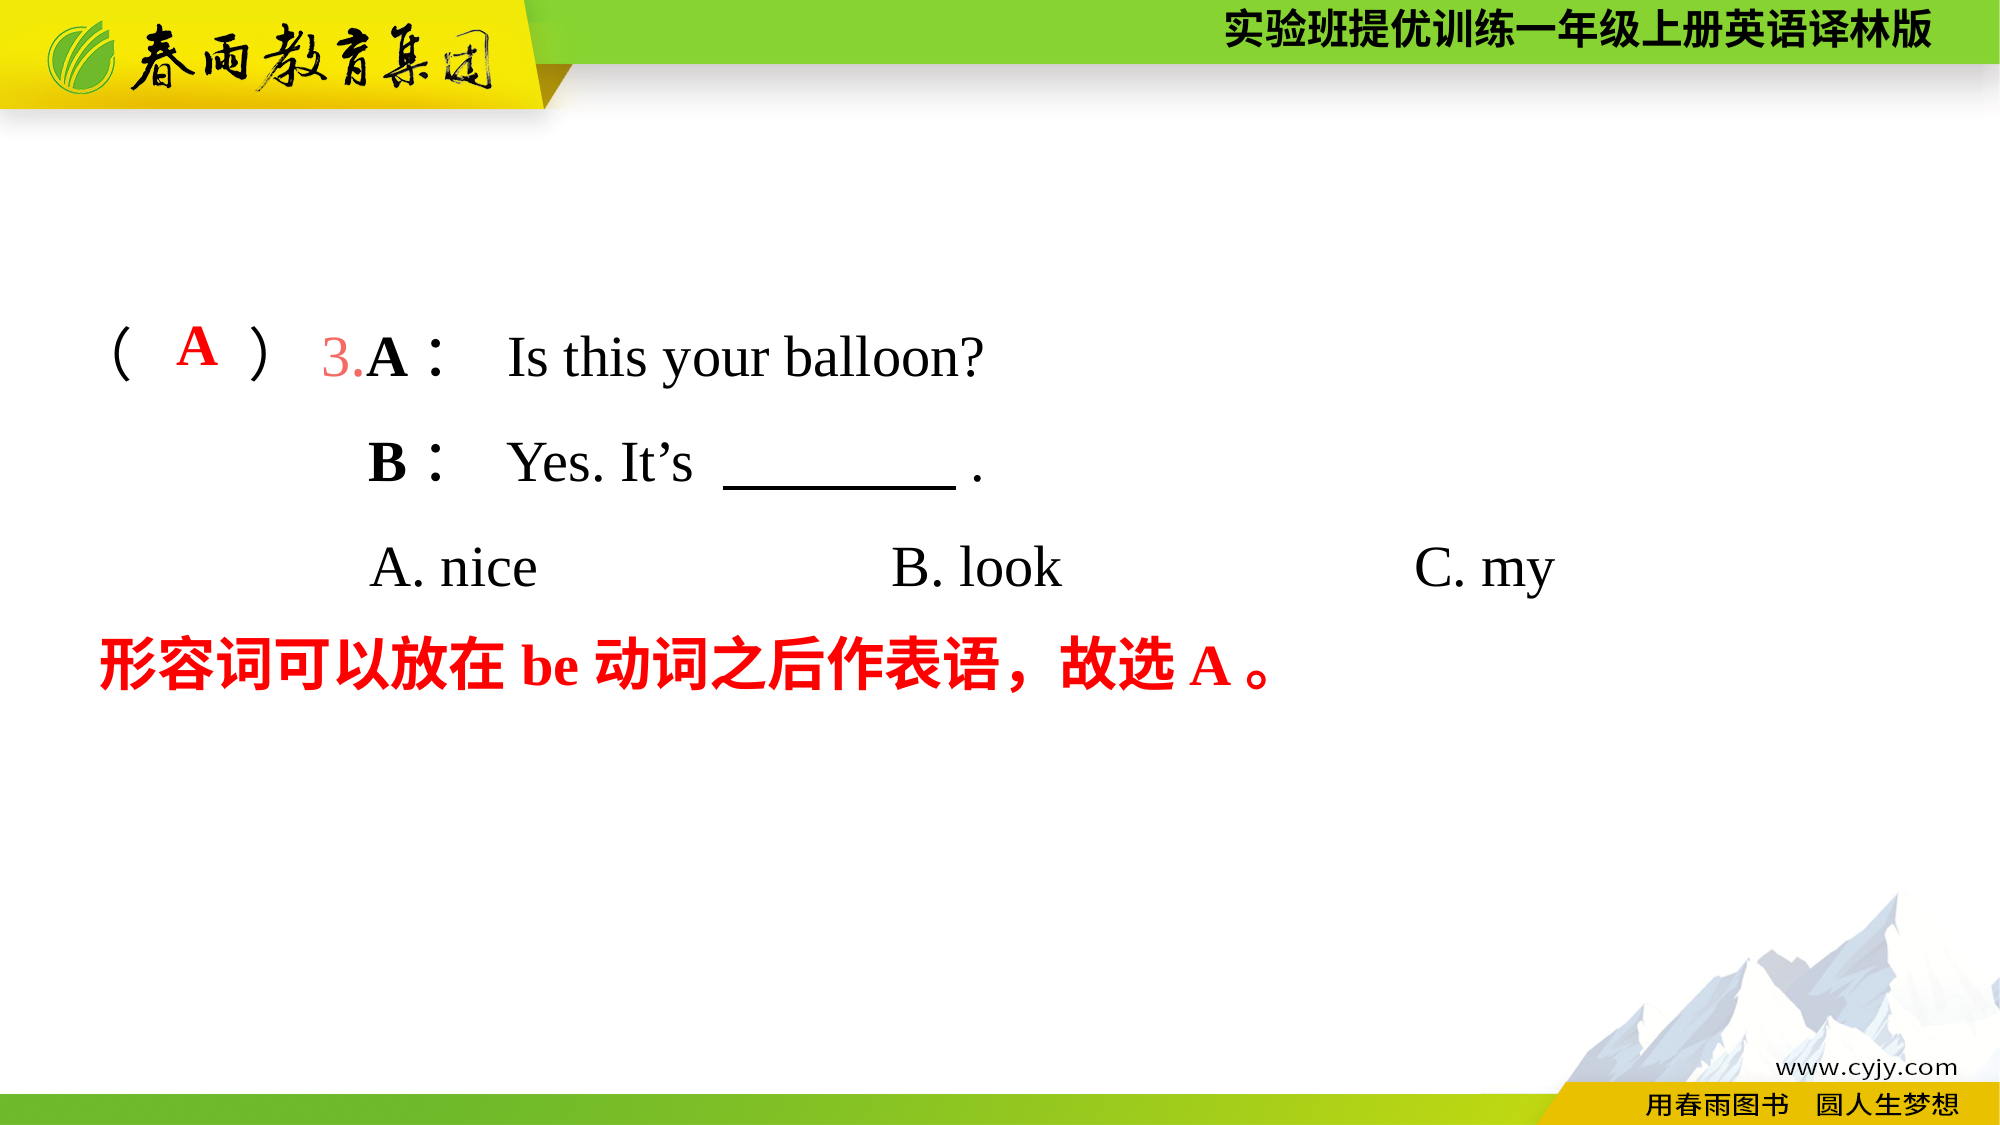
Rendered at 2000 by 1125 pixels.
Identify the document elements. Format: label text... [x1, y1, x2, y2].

text_box 形容词可以放在be动词之后作表语，故选A。 [84, 584, 1969, 705]
list （ ）3.A： Is this your balloon? B： Yes. It’s . A. nice B. look C. my [59, 275, 1944, 610]
text_box A [161, 299, 234, 385]
picture [0, 0, 2000, 1125]
